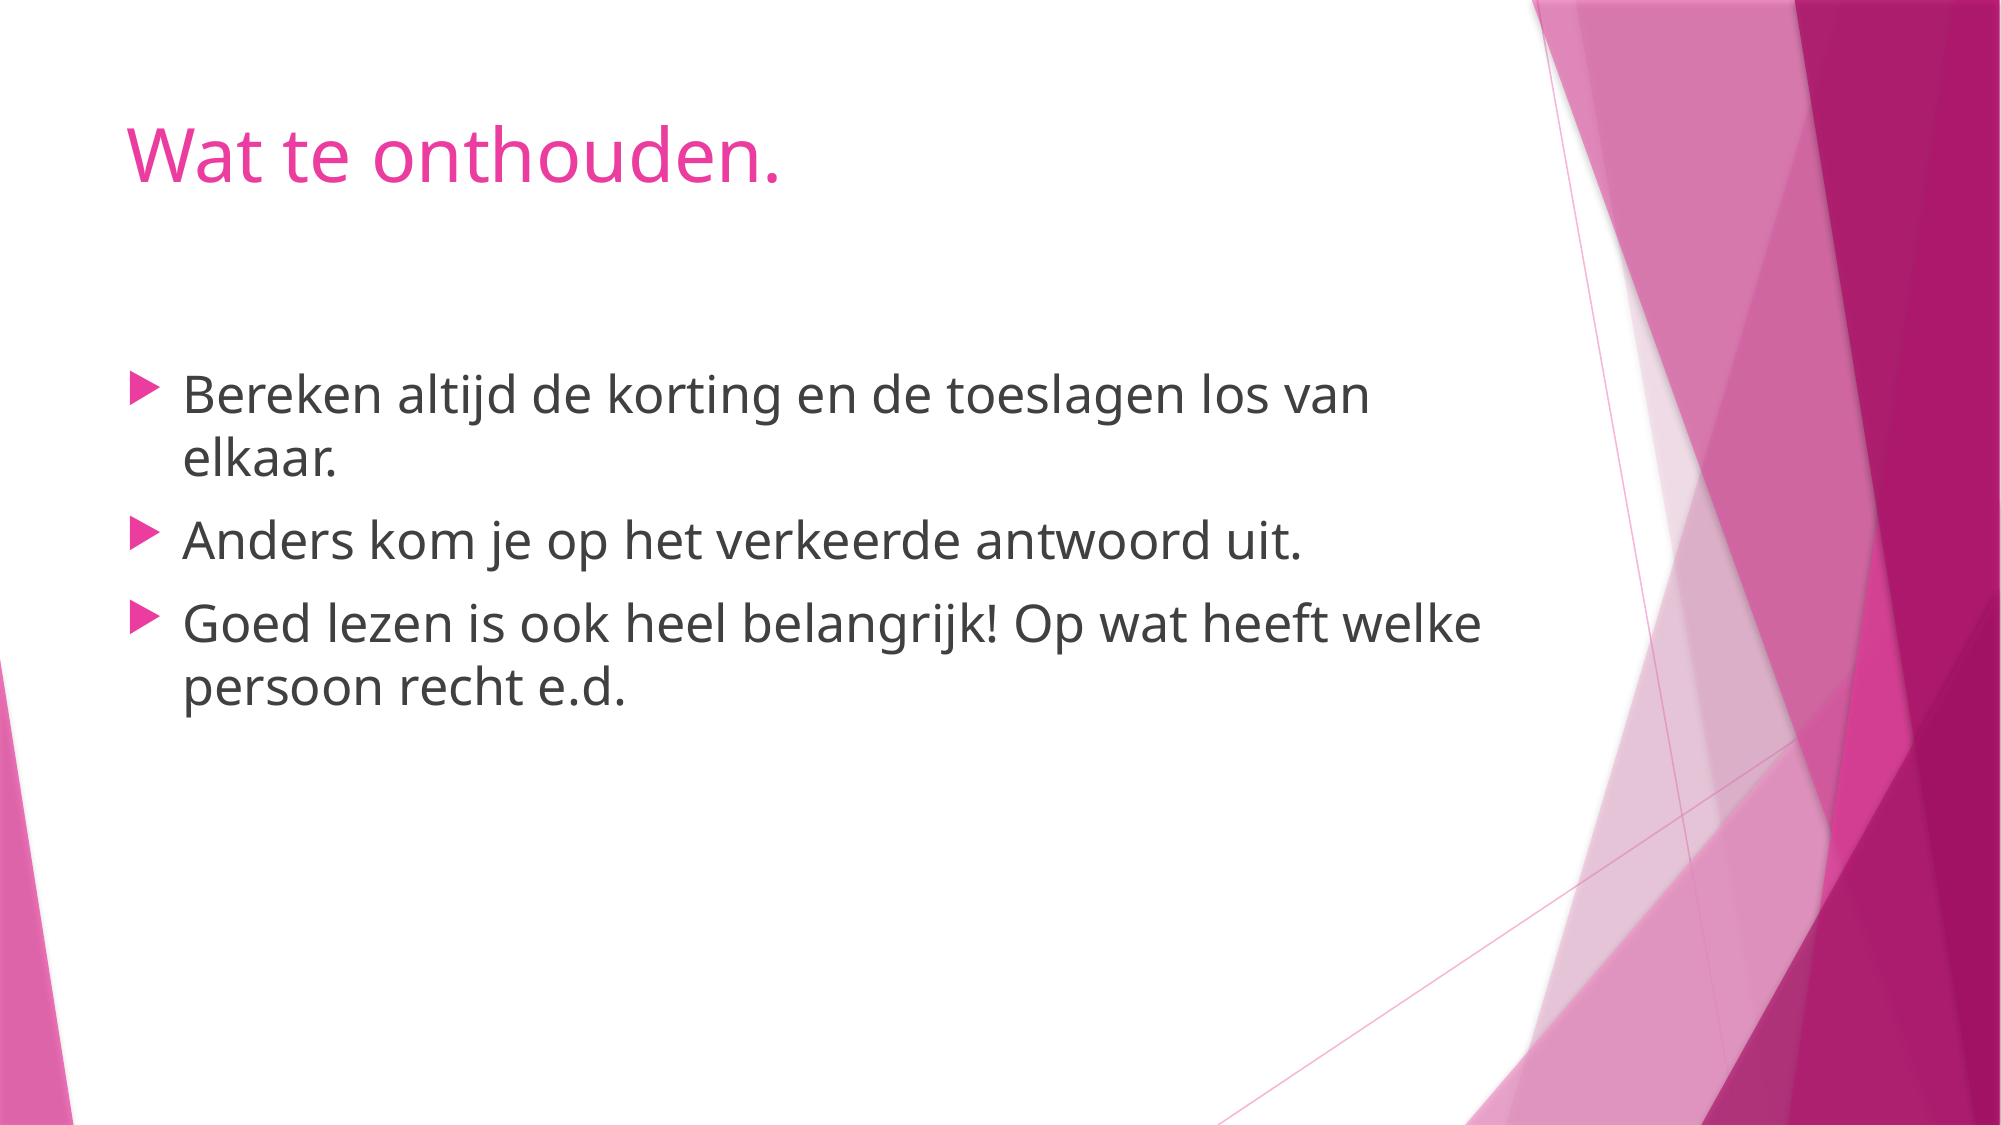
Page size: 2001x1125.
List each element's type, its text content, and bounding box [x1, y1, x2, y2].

title Wat te onthouden. [111, 99, 1522, 317]
list Bereken altijd de korting en de toeslagen los van elkaar. Anders kom je op het verkeerde antwoord uit. Goed lezen is ook heel belangrijk! Op wat heeft welke persoon recht e.d. [111, 354, 1522, 992]
